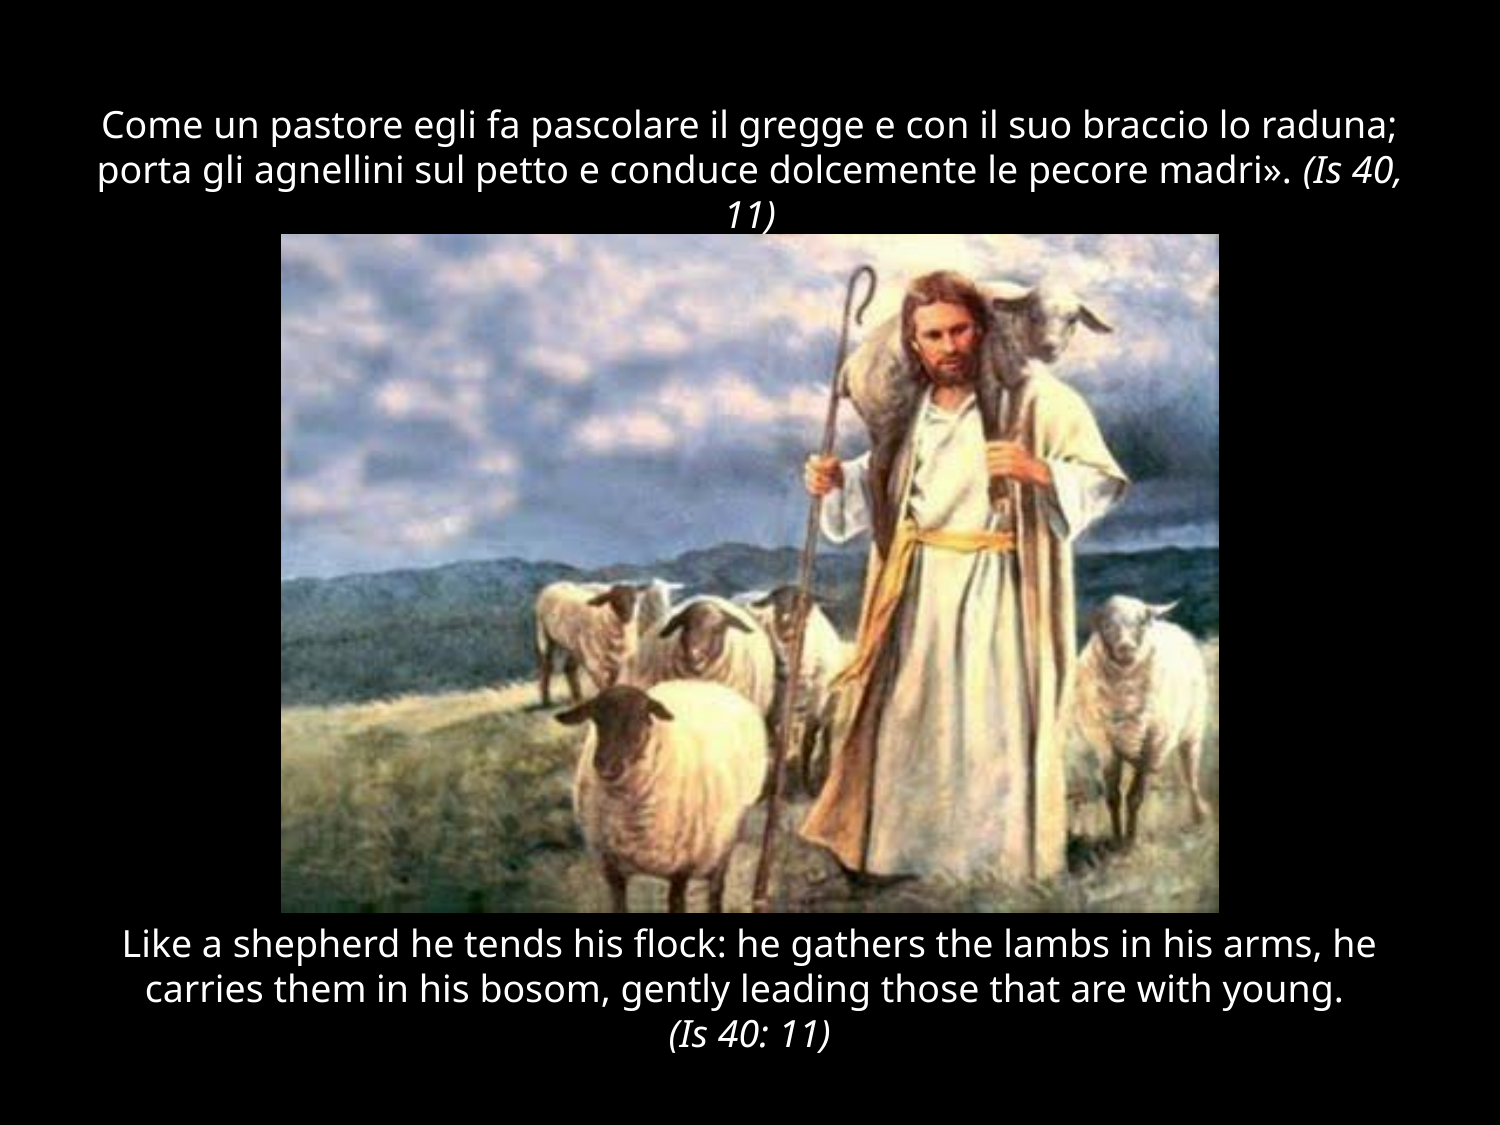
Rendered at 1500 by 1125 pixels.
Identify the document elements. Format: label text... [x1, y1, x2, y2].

title Come un pastore egli fa pascolare il gregge e con il suo braccio lo raduna; porta gli agnellini sul petto e conduce dolcemente le pecore madri». (Is 40, 11) [62, 75, 1438, 263]
text_box Like a shepherd he tends his flock: he gathers the lambs in his arms, he carries them in his bosom, gently leading those that are with young. (Is 40: 11) [43, 912, 1457, 1063]
picture [281, 234, 1219, 913]
